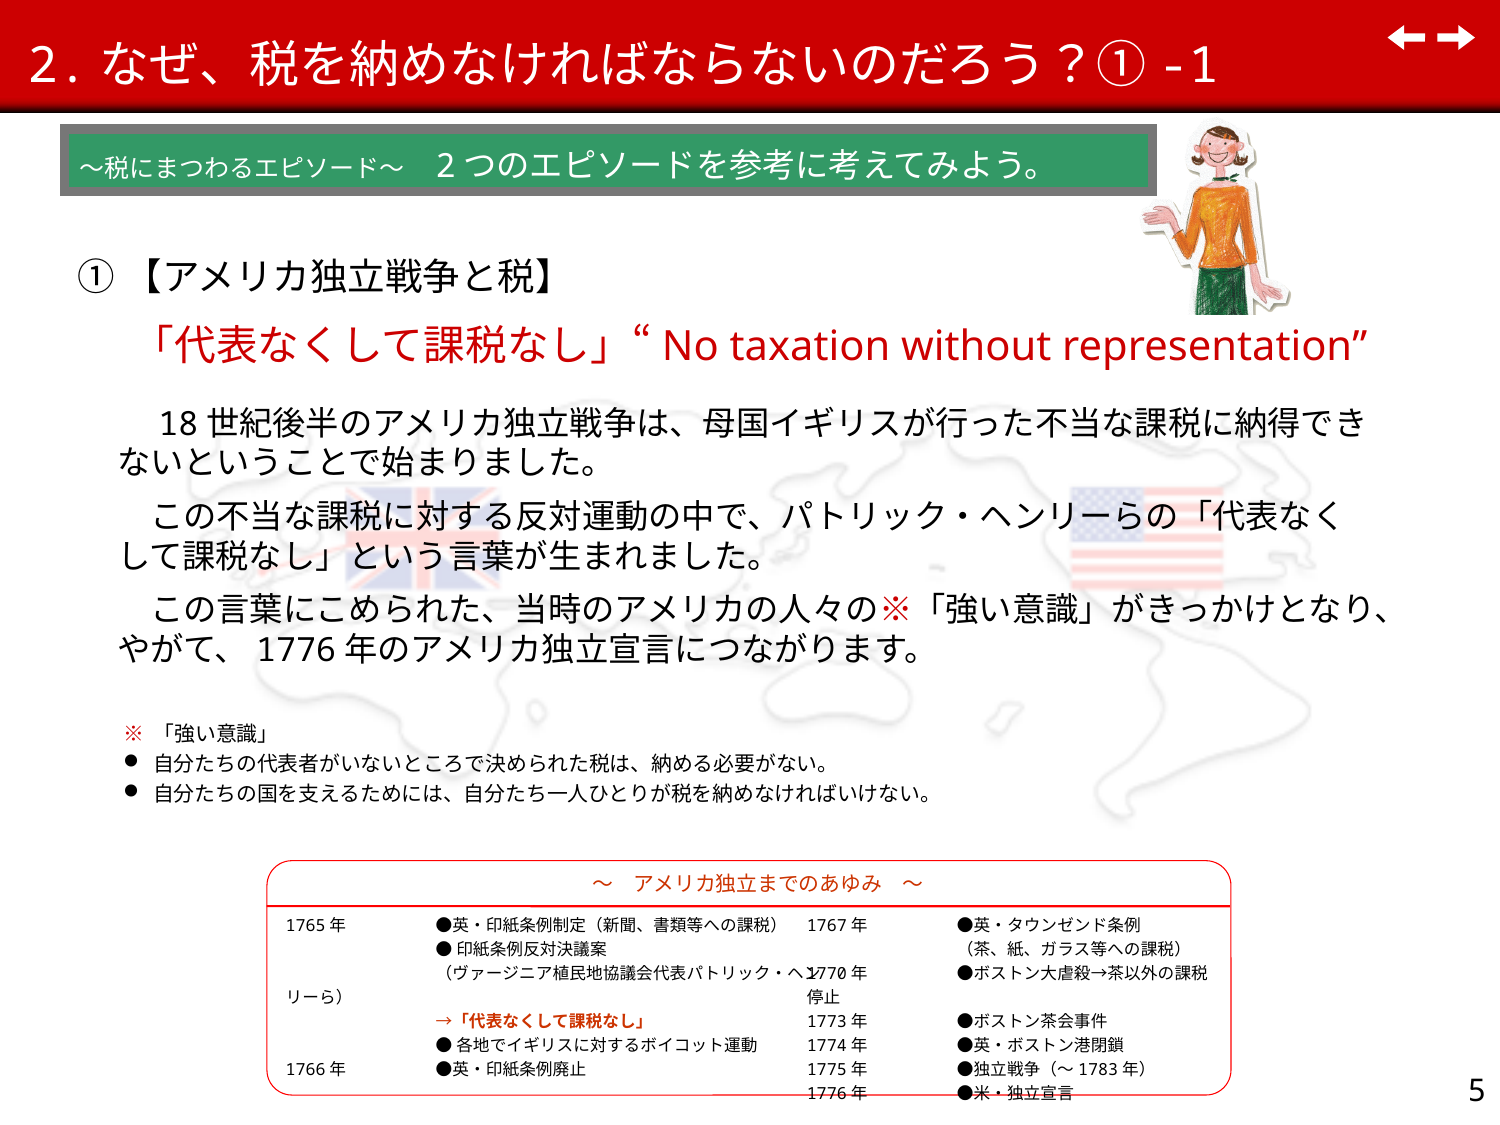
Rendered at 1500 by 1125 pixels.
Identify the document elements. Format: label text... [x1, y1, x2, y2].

text_box 1765年 ●英・印紙条例制定（新聞、書類等への課税） ●印紙条例反対決議案 （ヴァージニア植民地協議会代表パトリック・ヘンリーら） →「代表なくして課税なし」 ●各地でイギリスに対するボイコット運動 1766年 ●英・印紙条例廃止 [270, 903, 792, 1087]
text_box ※ 「強い意識」 自分たちの代表者がいないところで決められた税は、納める必要がない。 自分たちの国を支えるためには、自分たち一人ひとりが税を納めなければいけない。 [108, 708, 173, 814]
picture [178, 370, 1326, 840]
text_box 18世紀後半のアメリカ独立戦争は、母国イギリスが行った不当な課税に納得できないということで始まりました。 この不当な課税に対する反対運動の中で、パトリック・ヘンリーらの「代表なくして課税なし」という言葉が生まれました。 この言葉にこめられた、当時のアメリカの人々の※「強い意識」がきっかけとなり、やがて、1776年のアメリカ独立宣言につながります。 [1330, 394, 1392, 676]
text_box [266, 860, 1217, 1083]
text_box 18世紀後半のアメリカ独立戦争は、母国イギリスが行った不当な課税に納得できないということで始まりました。 この不当な課税に対する反対運動の中で、パトリック・ヘンリーらの「代表なくして課税なし」という言葉が生まれました。 この言葉にこめられた、当時のアメリカの人々の※「強い意識」がきっかけとなり、やがて、1776年のアメリカ独立宣言につながります。 [102, 394, 173, 676]
text_box ～ アメリカ独立までのあゆみ ～ [281, 863, 1235, 903]
text_box ①【アメリカ独立戦争と税】 [63, 236, 750, 306]
text_box 5 [1452, 1062, 1500, 1115]
text_box ～税にまつわるエピソード～ 2つのエピソードを参考に考えてみよう。 [64, 128, 1126, 192]
text_box [273, 1087, 792, 1096]
text_box 1767年 ●英・タウンゼンド条例 （茶、紙、ガラス等への課税） 1770年 ●ボストン大虐殺→茶以外の課税停止 1773年 ●ボストン茶会事件 1774年 ●英・ボストン港閉鎖 1775年 ●独立戦争（〜1783年） 1776年 ●米・独立宣言 [792, 903, 1239, 1110]
picture [0, 0, 1500, 315]
text_box 「代表なくして課税なし」“No taxation without representation” [48, 306, 1452, 376]
